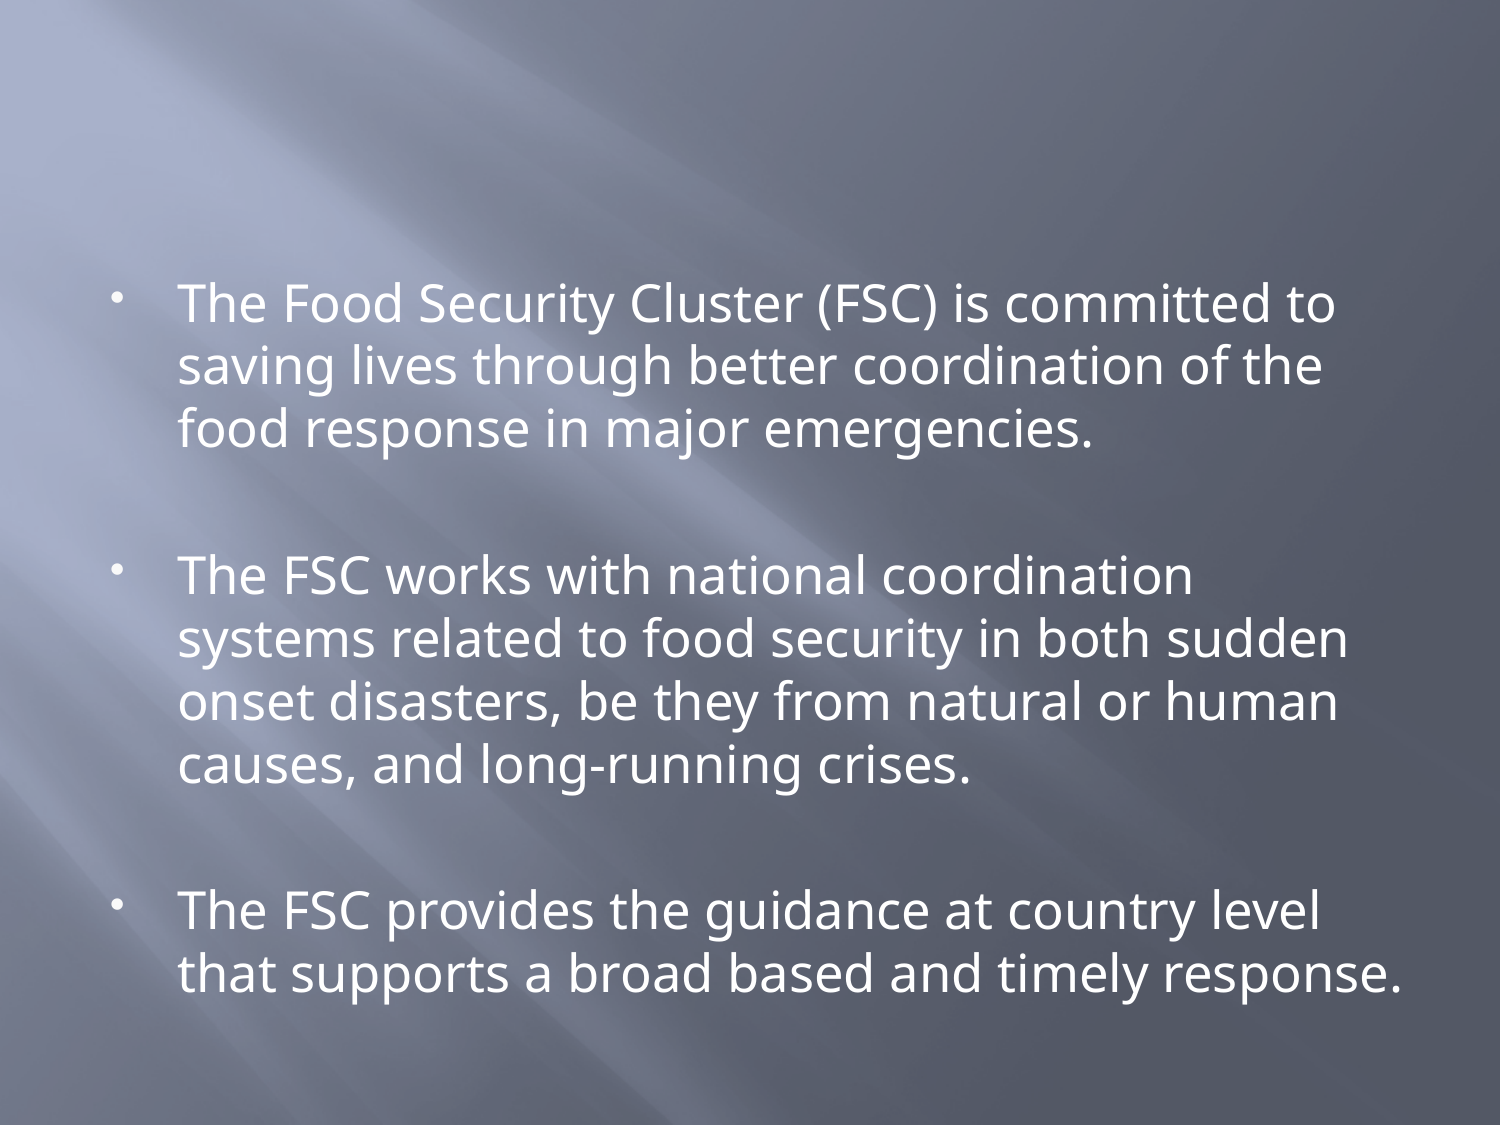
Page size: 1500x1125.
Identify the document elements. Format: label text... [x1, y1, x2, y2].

list The Food Security Cluster (FSC) is committed to saving lives through better coordination of the food response in major emergencies. The FSC works with national coordination systems related to food security in both sudden onset disasters, be they from natural or human causes, and long-running crises. The FSC provides the guidance at country level that supports a broad based and timely response. [75, 262, 1425, 1035]
